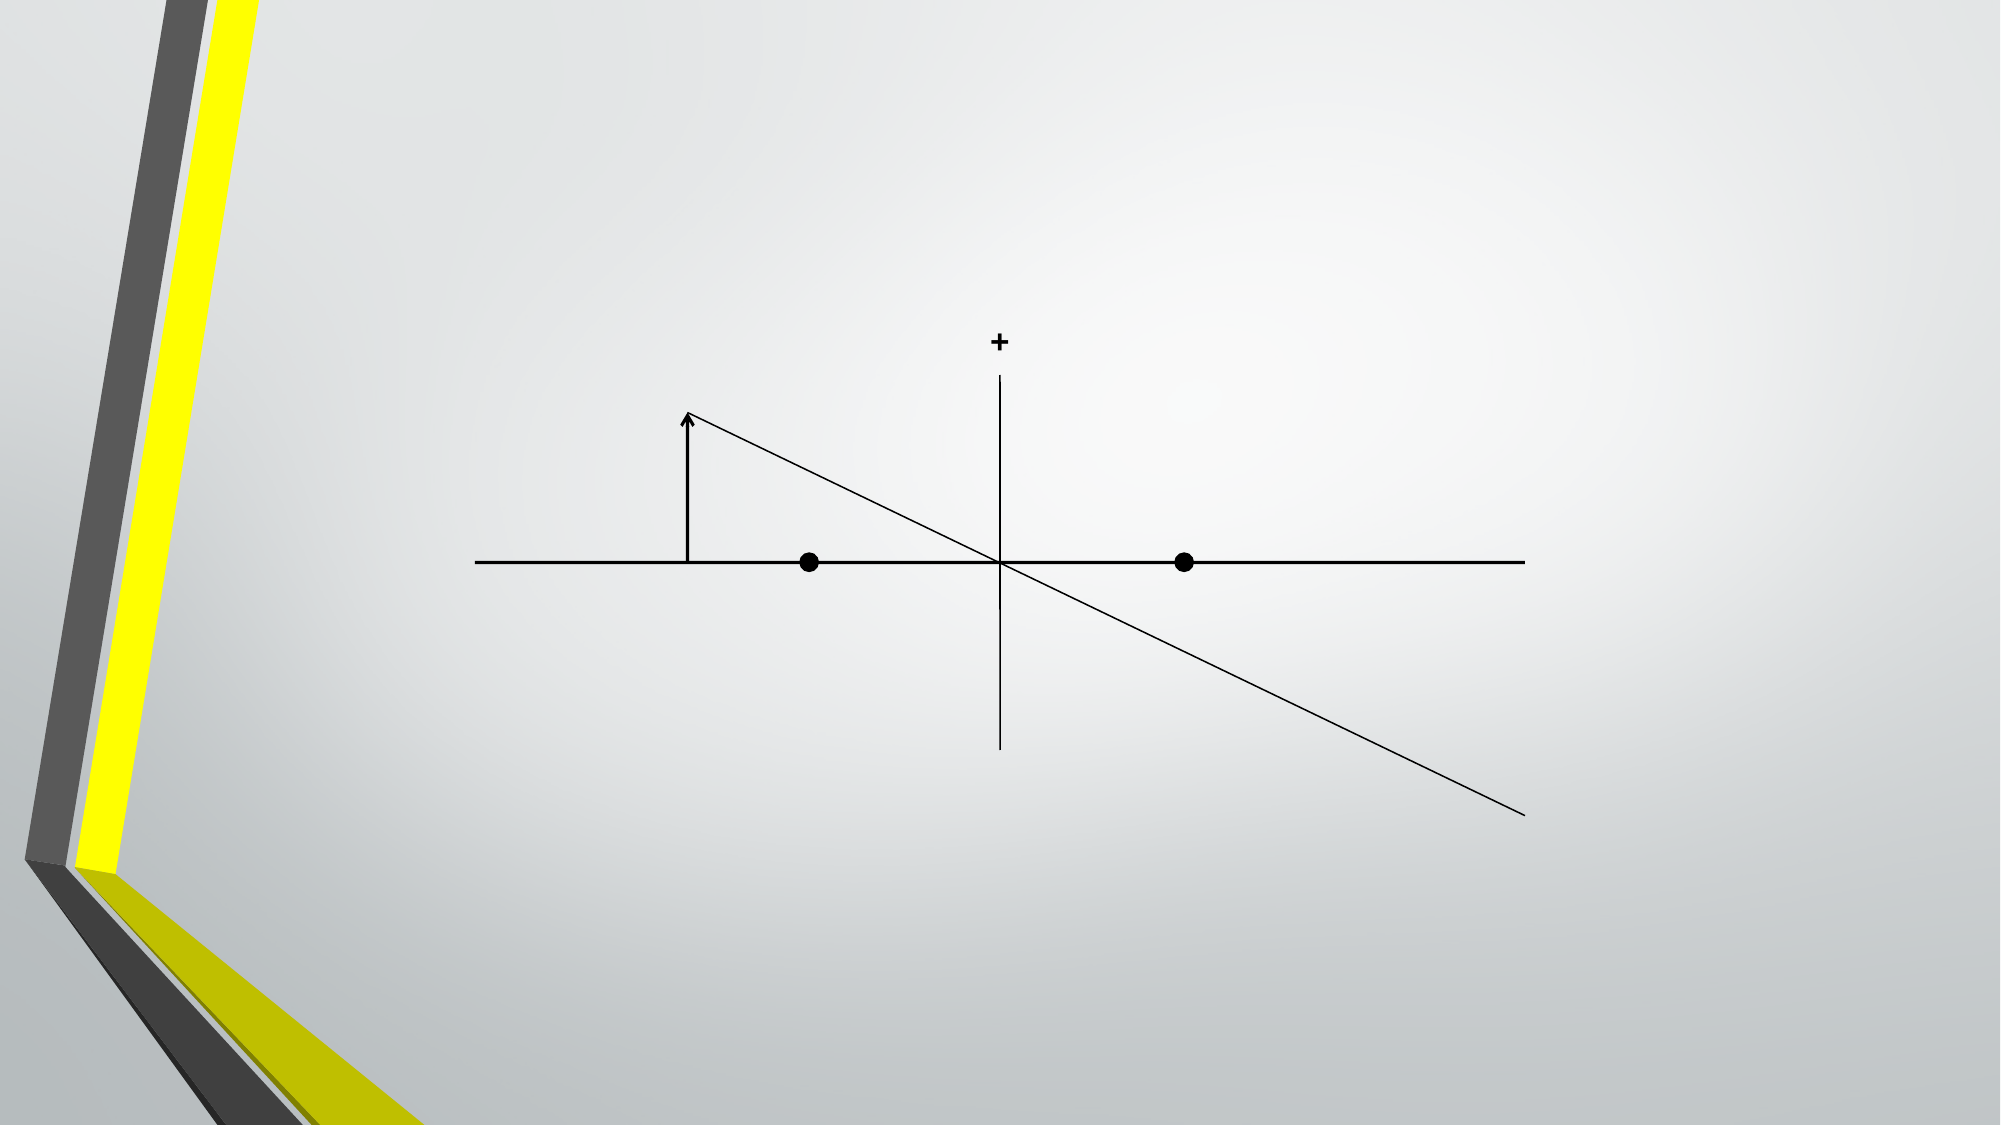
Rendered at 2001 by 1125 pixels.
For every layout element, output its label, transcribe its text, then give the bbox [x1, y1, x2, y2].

text_box [1175, 553, 1194, 572]
text_box + [975, 312, 1025, 368]
text_box [800, 553, 819, 572]
